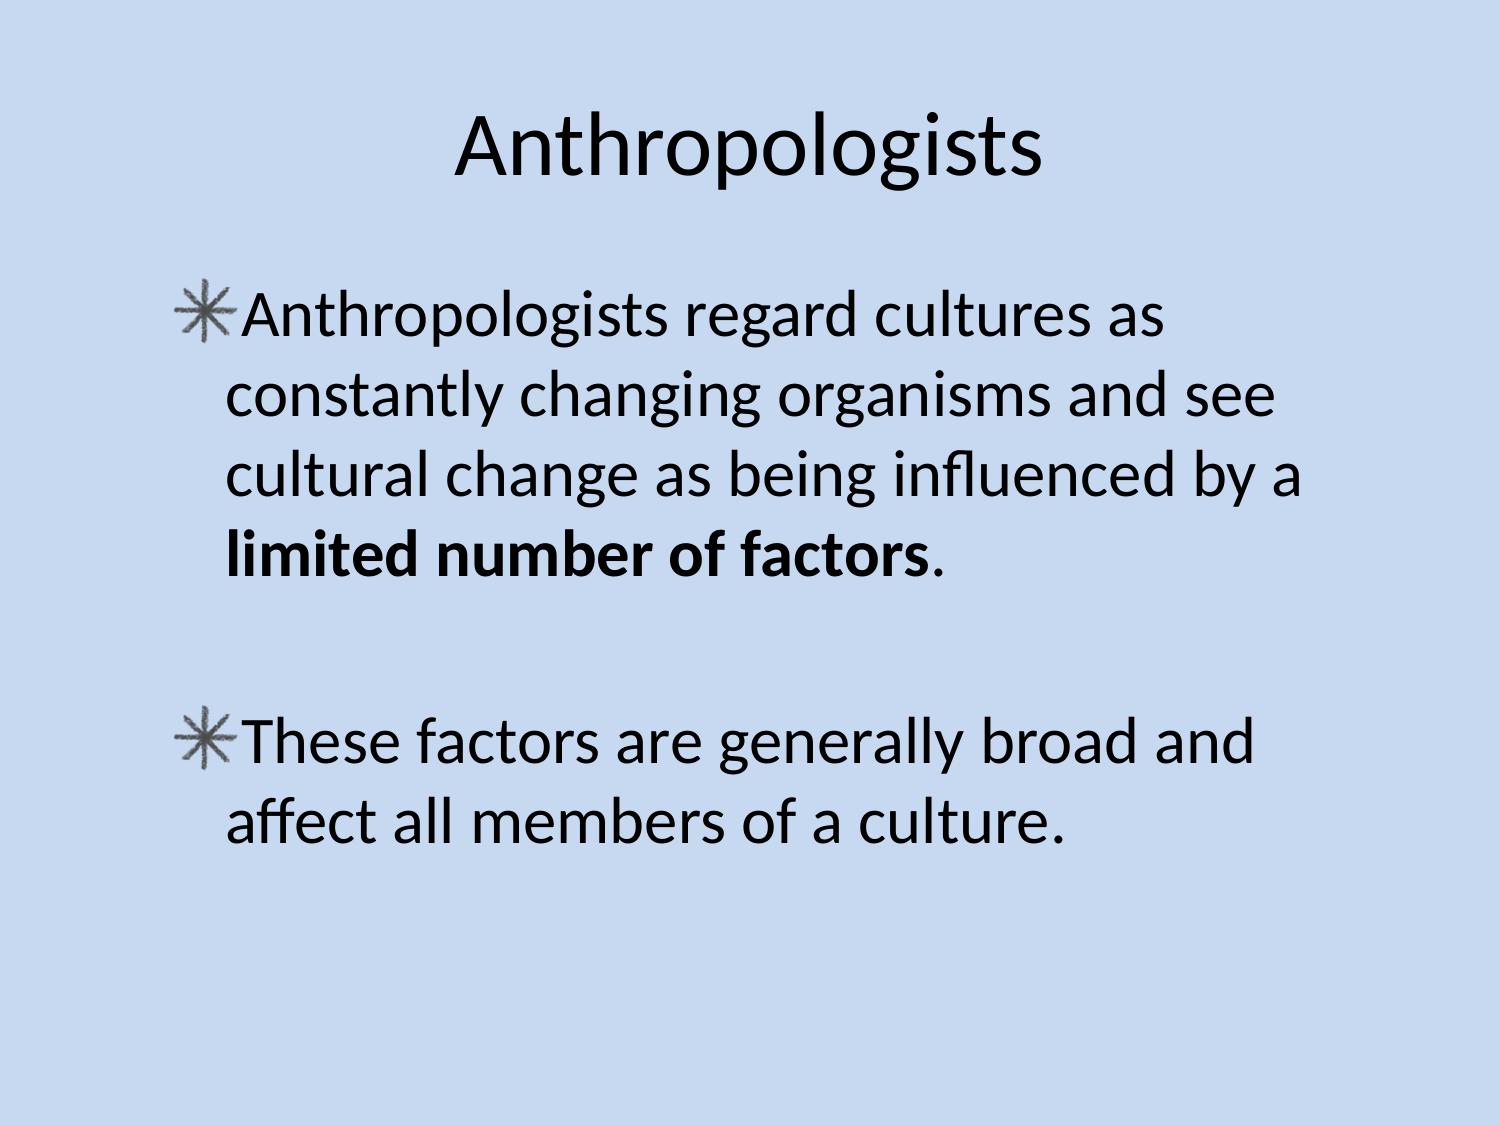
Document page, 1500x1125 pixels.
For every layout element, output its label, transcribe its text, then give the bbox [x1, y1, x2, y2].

picture [169, 273, 242, 347]
list Anthropologists regard cultures as constantly changing organisms and see cultural change as being influenced by a limited number of factors. These factors are generally broad and affect all members of a culture. [74, 262, 1426, 1006]
picture [169, 700, 242, 774]
title Anthropologists [74, 44, 1426, 233]
